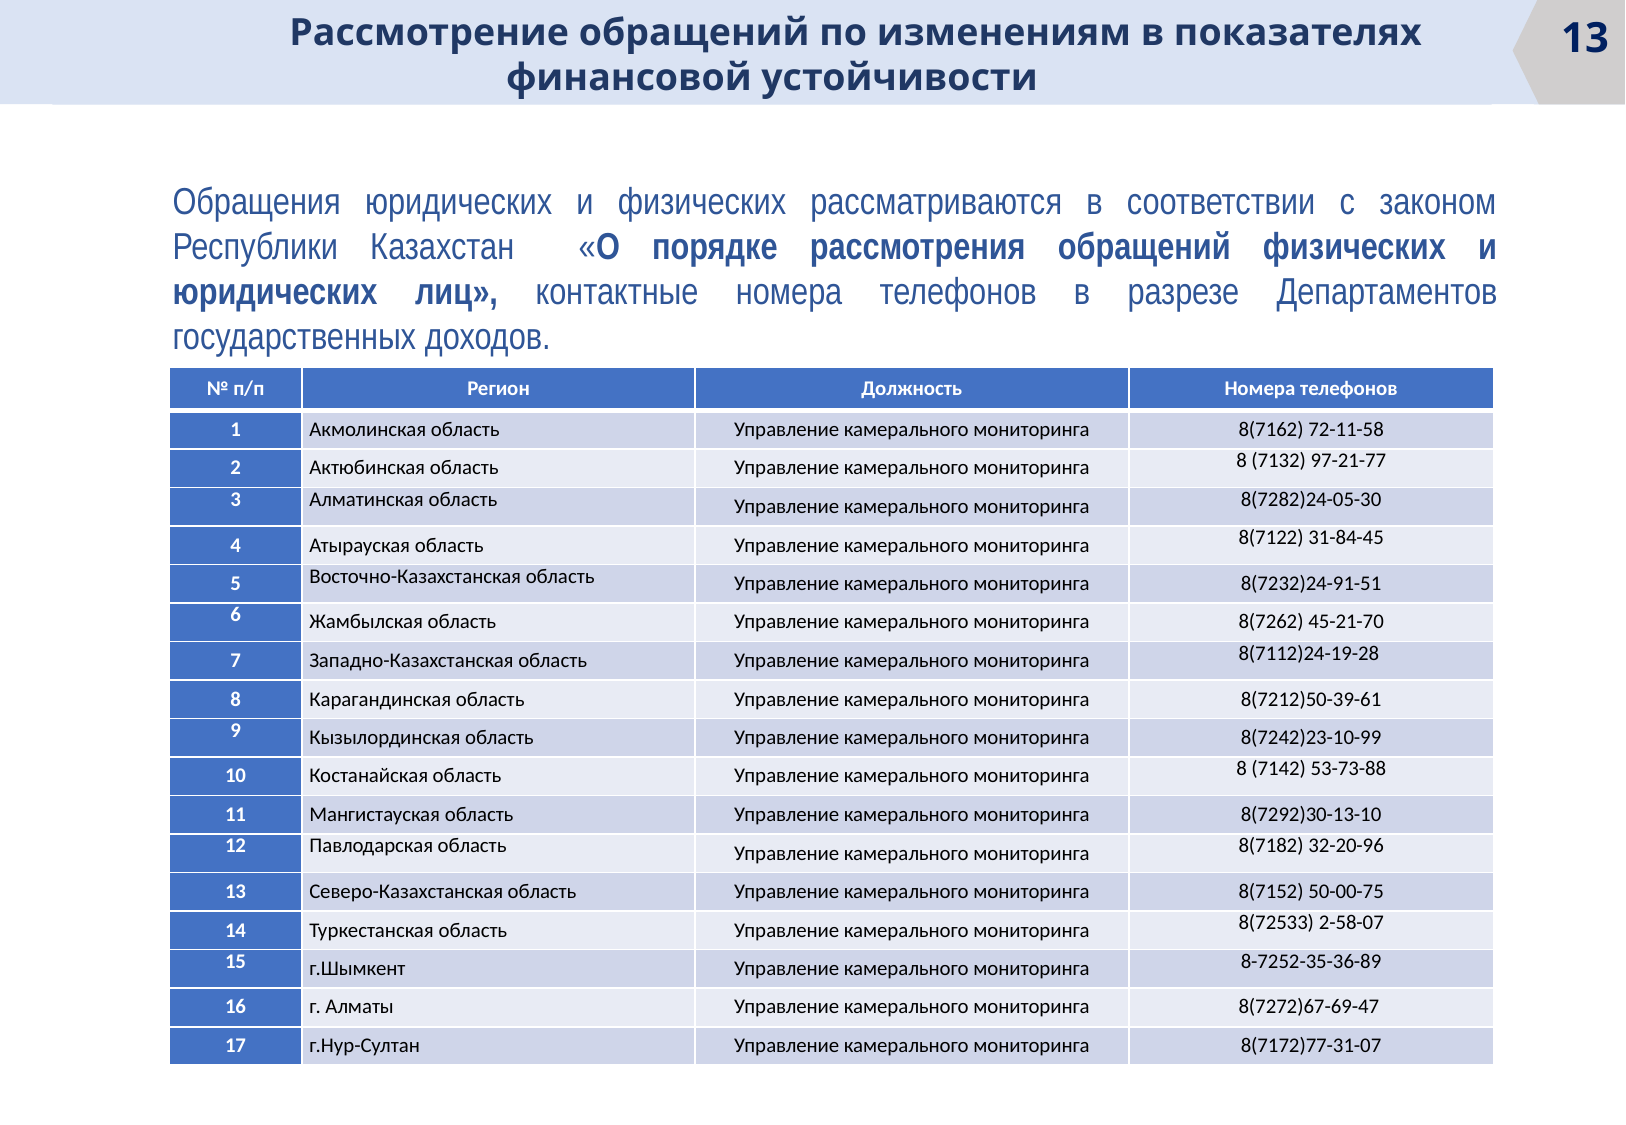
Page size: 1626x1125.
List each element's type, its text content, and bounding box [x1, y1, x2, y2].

table_cell 8-7252-35-36-89 [1130, 950, 1493, 987]
table_cell 1 [170, 413, 301, 448]
table_cell Управление камерального мониторинга [696, 989, 1128, 1026]
table_cell 8(7112)24-19-28 [1130, 642, 1493, 679]
table_cell 10 [170, 758, 301, 795]
table_cell Костанайская область [303, 758, 694, 795]
table_cell 8(7262) 45-21-70 [1130, 604, 1493, 641]
table_cell Северо-Казахстанская область [303, 873, 694, 910]
table_cell Управление камерального мониторинга [696, 527, 1128, 564]
table_cell 8(7232)24-91-51 [1130, 565, 1493, 602]
table_cell 8(7182) 32-20-96 [1130, 835, 1493, 872]
table_cell Мангистауская область [303, 796, 694, 833]
table_cell Акмолинская область [303, 413, 694, 448]
table_cell Карагандинская область [303, 681, 694, 718]
table_cell 4 [170, 527, 301, 564]
table_header Должность [696, 368, 1128, 408]
table_cell 11 [170, 796, 301, 833]
table_cell 8(7122) 31-84-45 [1130, 527, 1493, 564]
table_cell 7 [170, 642, 301, 679]
table_cell Управление камерального мониторинга [696, 604, 1128, 641]
table_cell 8(7212)50-39-61 [1130, 681, 1493, 718]
table_cell 15 [170, 950, 301, 987]
table_cell 16 [170, 989, 301, 1026]
table_cell Управление камерального мониторинга [696, 1028, 1128, 1064]
table_cell 12 [170, 835, 301, 872]
table_cell 6 [170, 604, 301, 641]
table_cell 8(7152) 50-00-75 [1130, 873, 1493, 910]
table_cell Управление камерального мониторинга [696, 681, 1128, 718]
table_cell 13 [170, 873, 301, 910]
table_cell г.Нур-Султан [303, 1028, 694, 1064]
table_cell 17 [170, 1028, 301, 1064]
table_cell 8(7272)67-69-47 [1130, 989, 1493, 1026]
table_cell 8(72533) 2-58-07 [1130, 912, 1493, 949]
table_cell Управление камерального мониторинга [696, 719, 1128, 756]
table_cell Управление камерального мониторинга [696, 565, 1128, 602]
table_cell 14 [170, 912, 301, 949]
table_cell 9 [170, 719, 301, 756]
table_cell Актюбинская область [303, 450, 694, 487]
table_cell 8 (7132) 97-21-77 [1130, 450, 1493, 487]
table_cell Управление камерального мониторинга [696, 488, 1128, 525]
table_cell 8(7172)77-31-07 [1130, 1028, 1493, 1064]
table_cell Управление камерального мониторинга [696, 796, 1128, 833]
table_cell Управление камерального мониторинга [696, 758, 1128, 795]
table_cell 8(7292)30-13-10 [1130, 796, 1493, 833]
table_header № п/п [170, 368, 301, 408]
table_cell 8(7282)24-05-30 [1130, 488, 1493, 525]
table_cell Управление камерального мониторинга [696, 912, 1128, 949]
table_cell Кызылординская область [303, 719, 694, 756]
table_cell 2 [170, 450, 301, 487]
table_cell 3 [170, 488, 301, 525]
table_cell Жамбылская область [303, 604, 694, 641]
table_cell г.Шымкент [303, 950, 694, 987]
table_cell Управление камерального мониторинга [696, 413, 1128, 448]
text_box [53, 163, 1510, 228]
table_cell 8 [170, 681, 301, 718]
table_cell Павлодарская область [303, 835, 694, 872]
table_cell г. Алматы [303, 989, 694, 1026]
table_cell Управление камерального мониторинга [696, 873, 1128, 910]
table_header Номера телефонов [1130, 368, 1493, 408]
table_cell Управление камерального мониторинга [696, 950, 1128, 987]
table_cell 5 [170, 565, 301, 602]
table_cell Восточно-Казахстанская область [303, 565, 694, 602]
table_cell Управление камерального мониторинга [696, 450, 1128, 487]
table_cell 8 (7142) 53-73-88 [1130, 758, 1493, 795]
table_cell Туркестанская область [303, 912, 694, 949]
table_cell 8(7162) 72-11-58 [1130, 413, 1493, 448]
table_cell Западно-Казахстанская область [303, 642, 694, 679]
table_header Регион [303, 368, 694, 408]
table_cell 8(7242)23-10-99 [1130, 719, 1493, 756]
text_box Обращения юридических и физических рассматриваются в соответствии с законом Республики Казахстан «О порядке рассмотрения обращений физических и юридических лиц», контактные номера телефонов в разрезе Департаментов государственных доходов. [157, 169, 1513, 365]
table_cell Алматинская область [303, 488, 694, 525]
table_cell Управление камерального мониторинга [696, 642, 1128, 679]
table_cell Атырауская область [303, 527, 694, 564]
table_cell Управление камерального мониторинга [696, 835, 1128, 872]
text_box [0, 0, 1625, 106]
